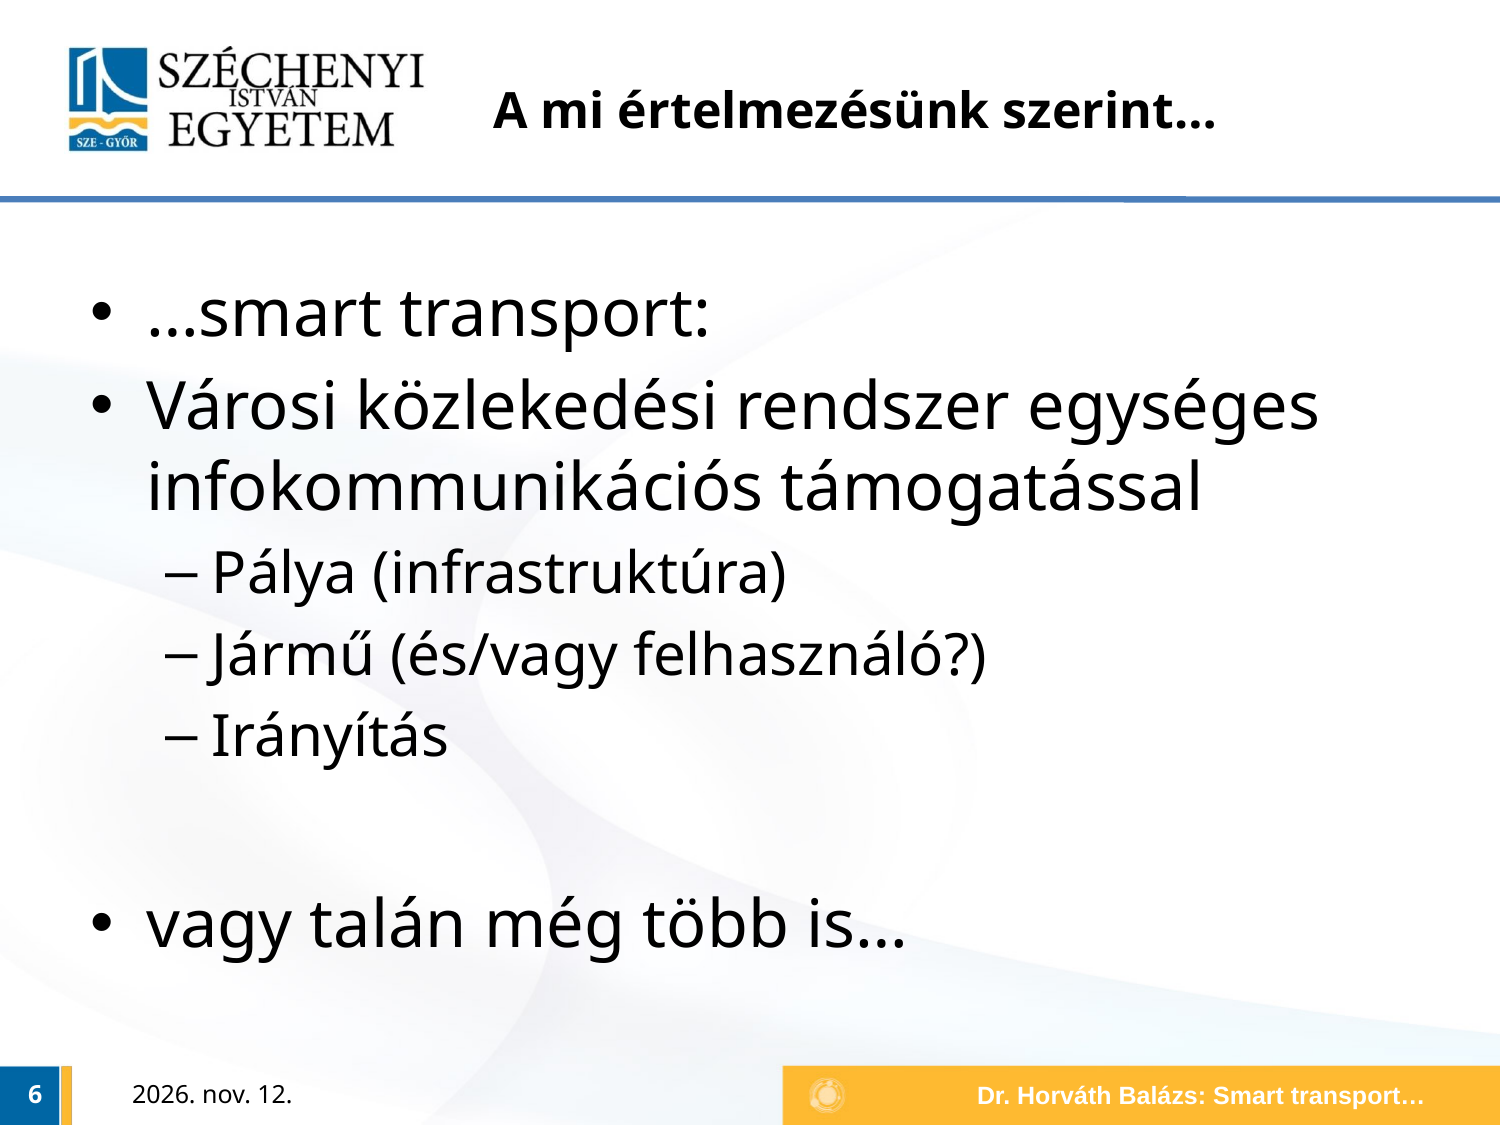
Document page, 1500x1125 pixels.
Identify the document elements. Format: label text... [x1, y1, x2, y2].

picture [0, 203, 1500, 1125]
picture [0, 0, 1500, 196]
footer Dr. Horváth Balázs: Smart transport… [878, 1065, 1442, 1125]
slide_number 6 [0, 1065, 71, 1125]
list …smart transport: Városi közlekedési rendszer egységes infokommunikációs támogatással Pálya (infrastruktúra) Jármű (és/vagy felhasználó?) Irányítás vagy talán még több is… [75, 262, 1425, 1005]
title A mi értelmezésünk szerint… [478, 45, 1425, 173]
slide_number 2014. szeptember 10. [117, 1065, 550, 1125]
